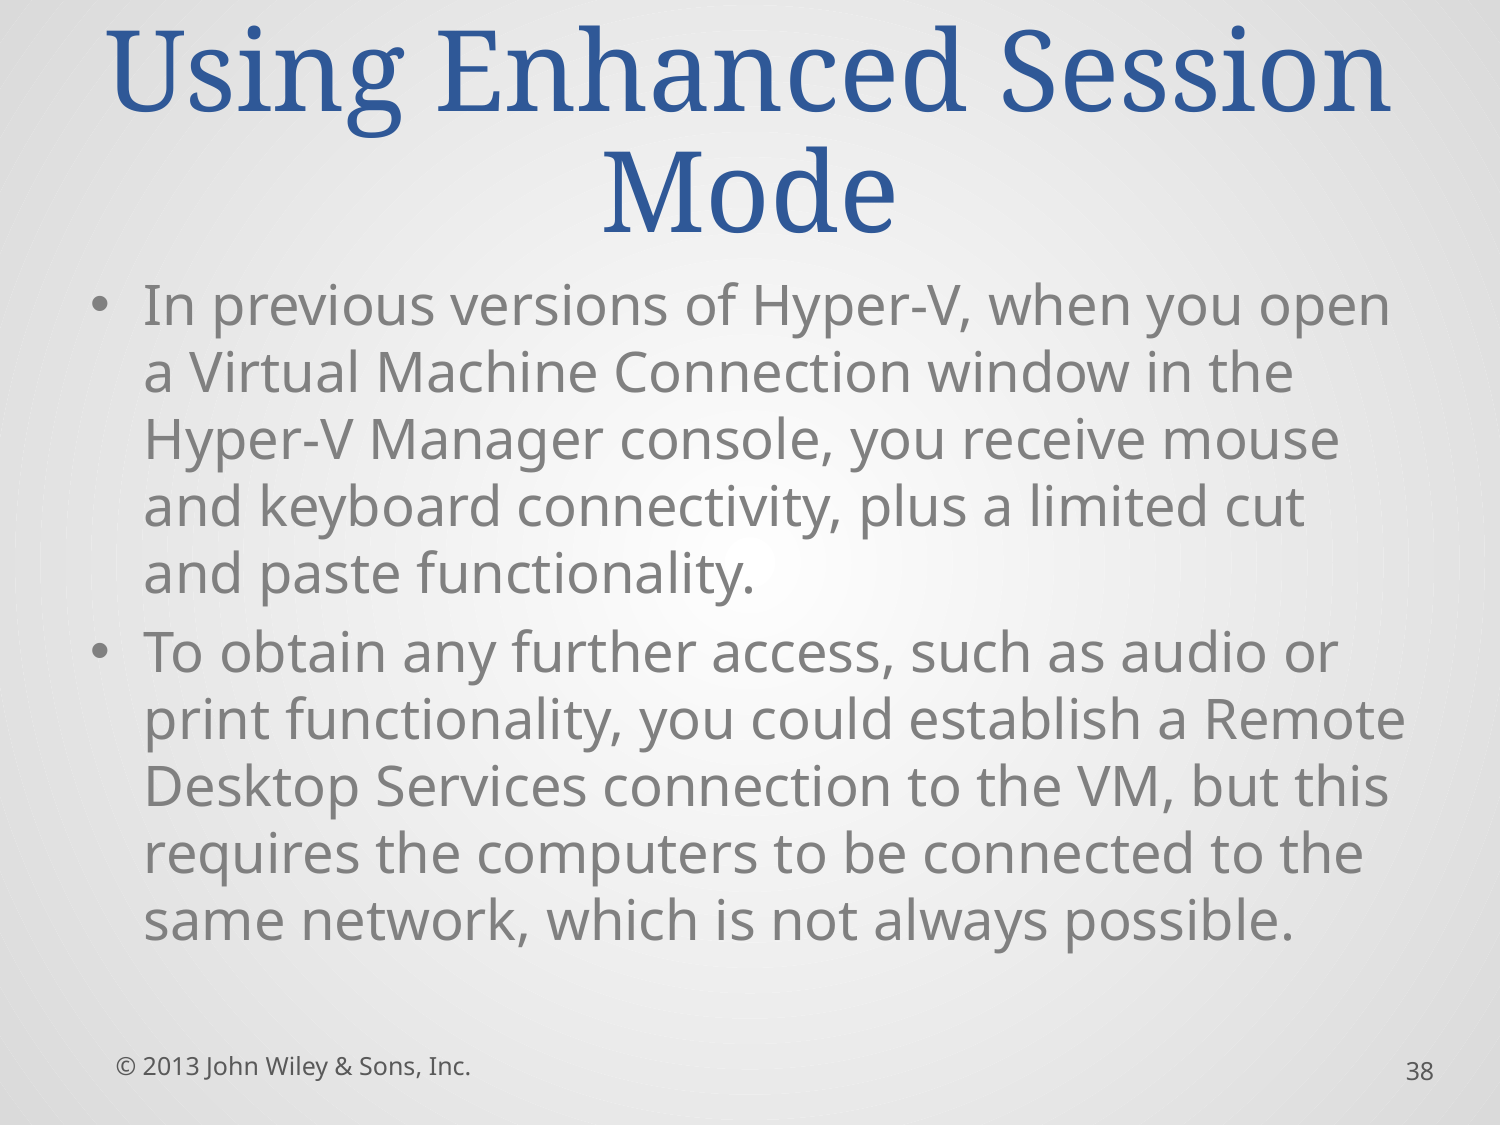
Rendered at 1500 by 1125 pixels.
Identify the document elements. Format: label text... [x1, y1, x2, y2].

footer © 2013 John Wiley & Sons, Inc. [108, 1037, 576, 1098]
slide_number 38 [1401, 1042, 1494, 1103]
title Using Enhanced Session Mode [75, 0, 1425, 262]
list In previous versions of Hyper-V, when you open a Virtual Machine Connection window in the Hyper-V Manager console, you receive mouse and keyboard connectivity, plus a limited cut and paste functionality. To obtain any further access, such as audio or print functionality, you could establish a Remote Desktop Services connection to the VM, but this requires the computers to be connected to the same network, which is not always possible. [75, 262, 1425, 1005]
